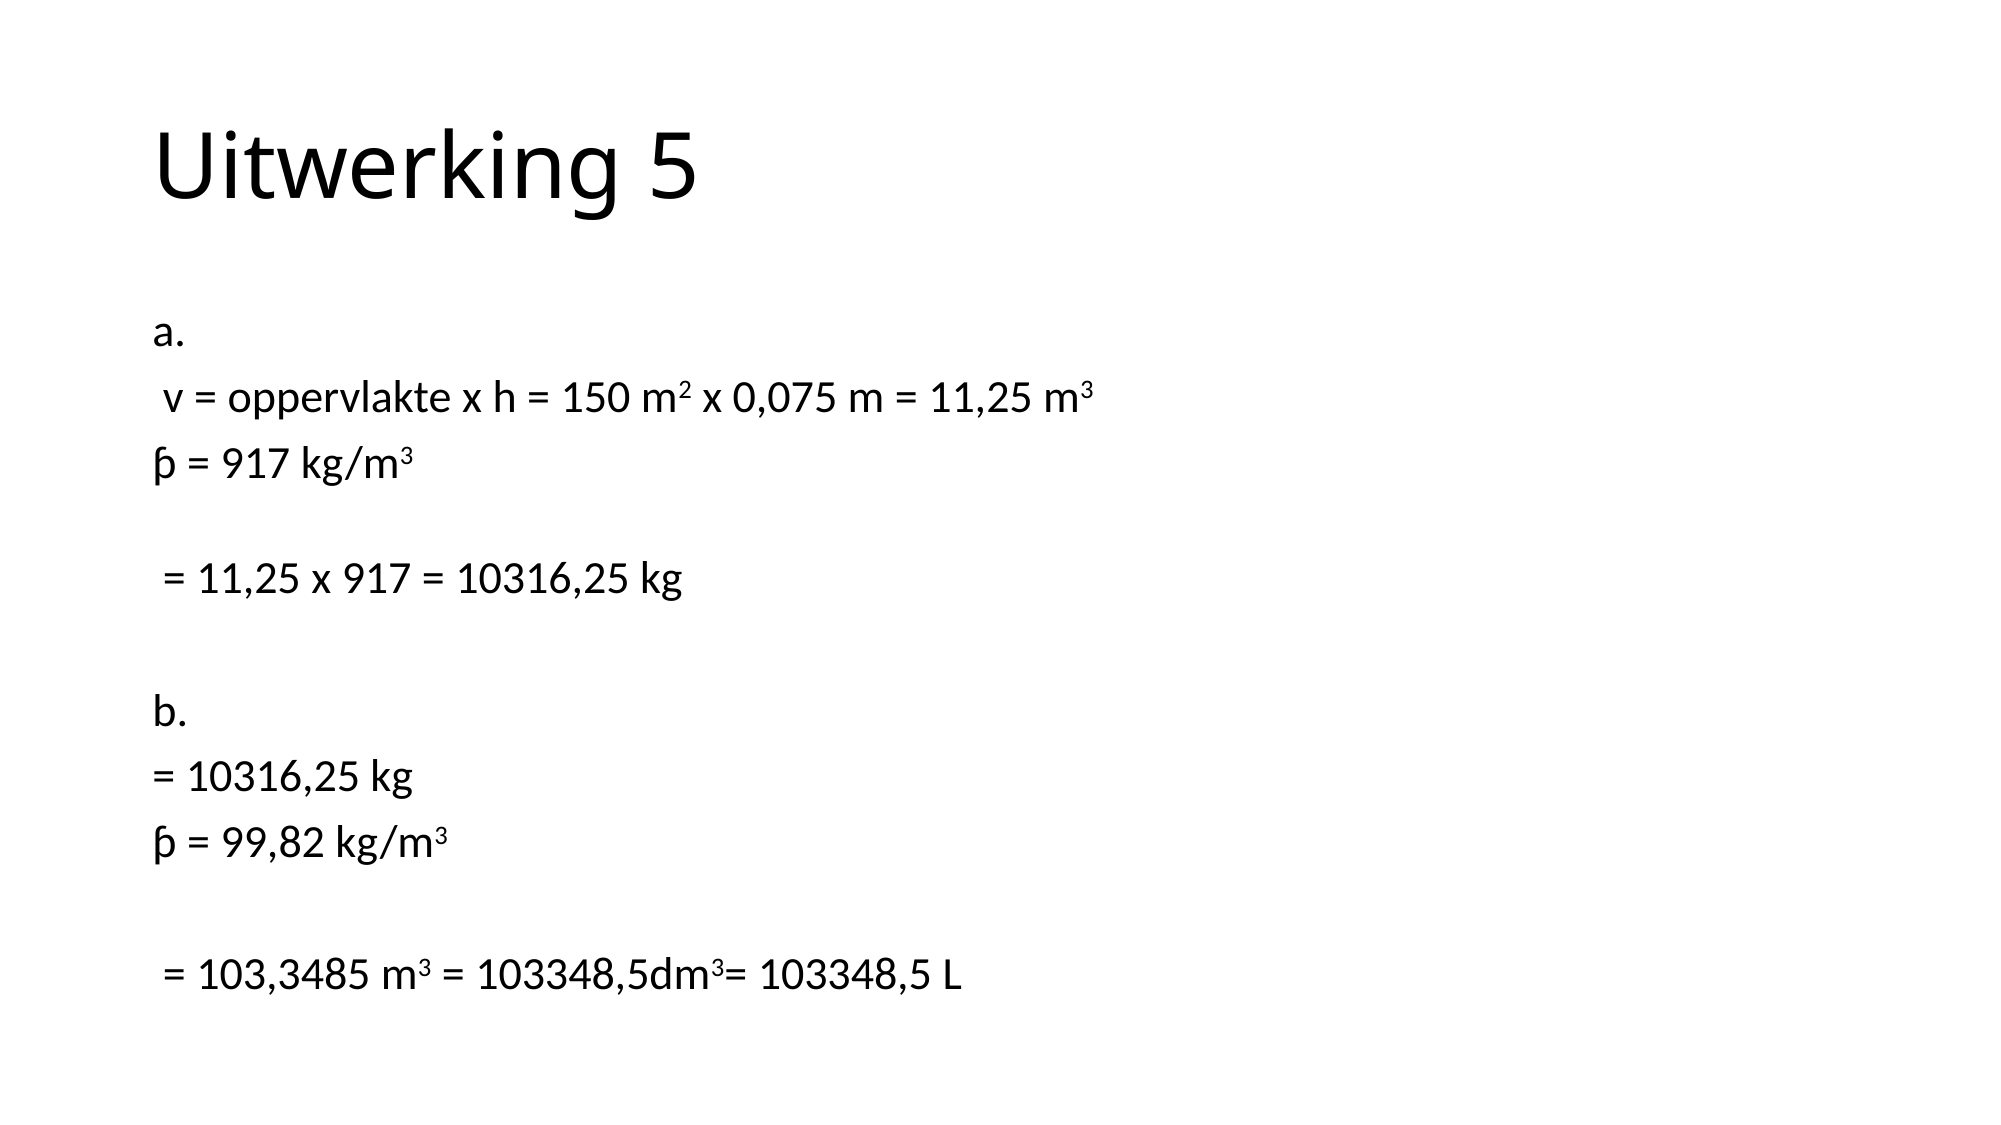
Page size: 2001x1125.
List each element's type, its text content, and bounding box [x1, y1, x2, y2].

title Uitwerking 5 [137, 59, 1863, 278]
